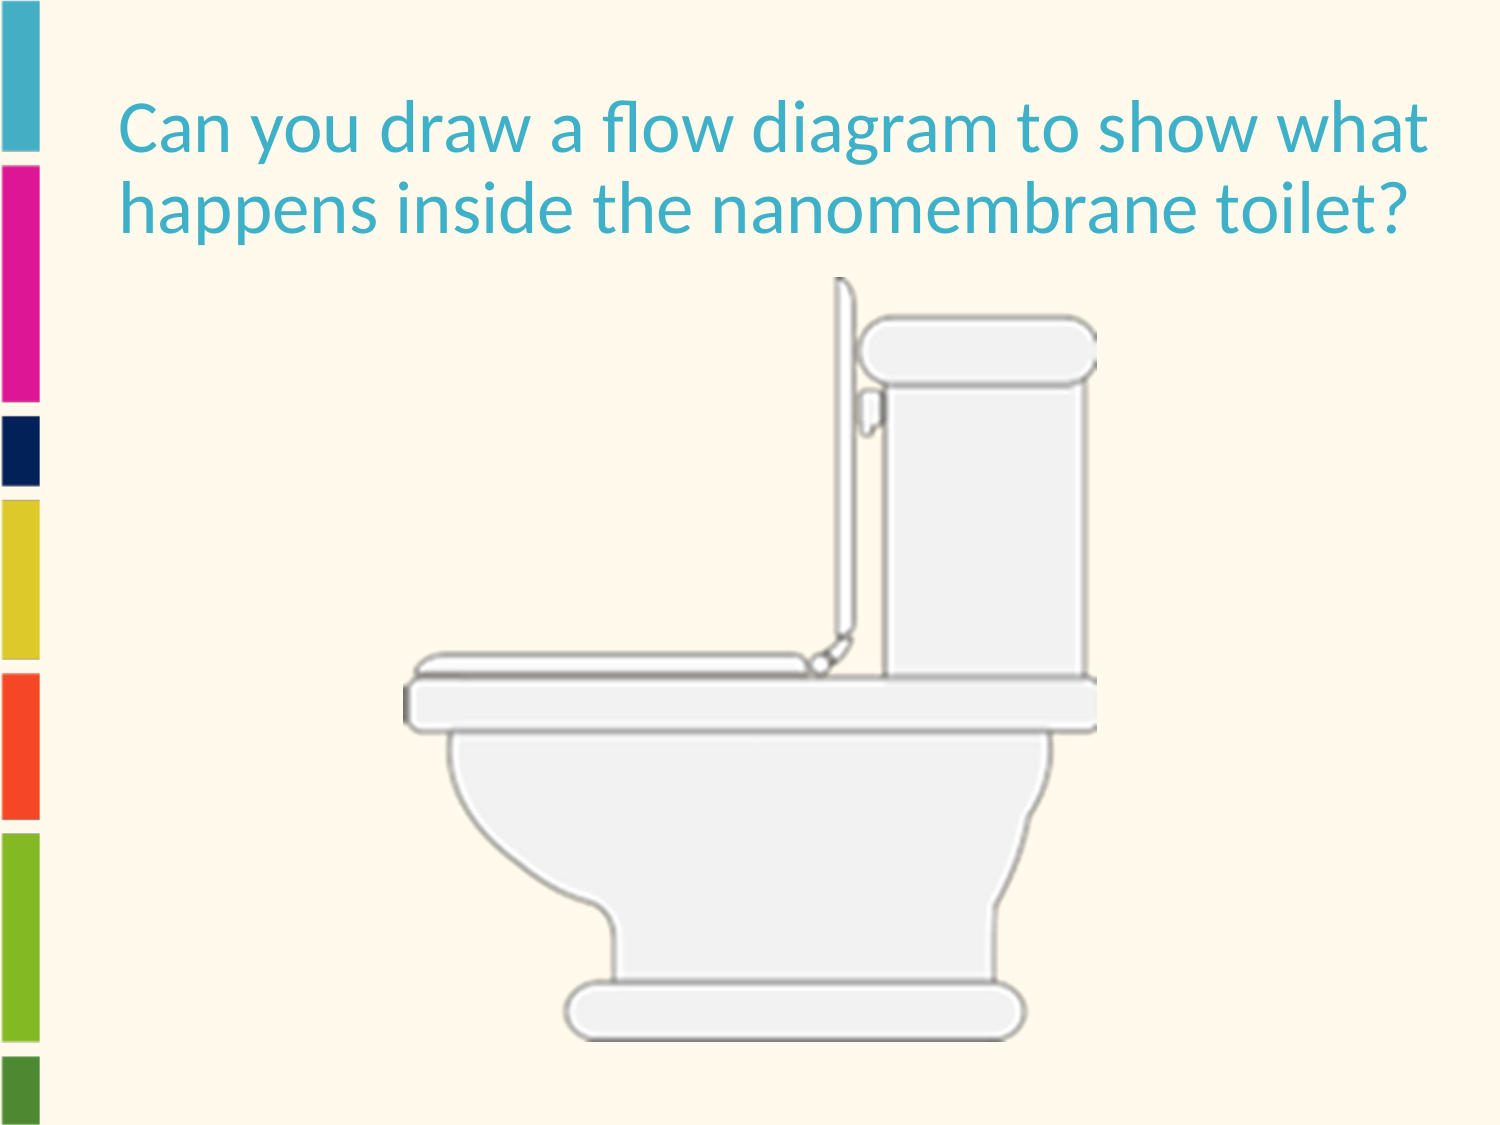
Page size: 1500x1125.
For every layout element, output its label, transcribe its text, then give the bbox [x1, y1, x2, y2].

picture [2, 1, 39, 1124]
title Can you draw a flow diagram to show what happens inside the nanomembrane toilet? [103, 59, 1447, 278]
picture [403, 277, 1097, 1043]
